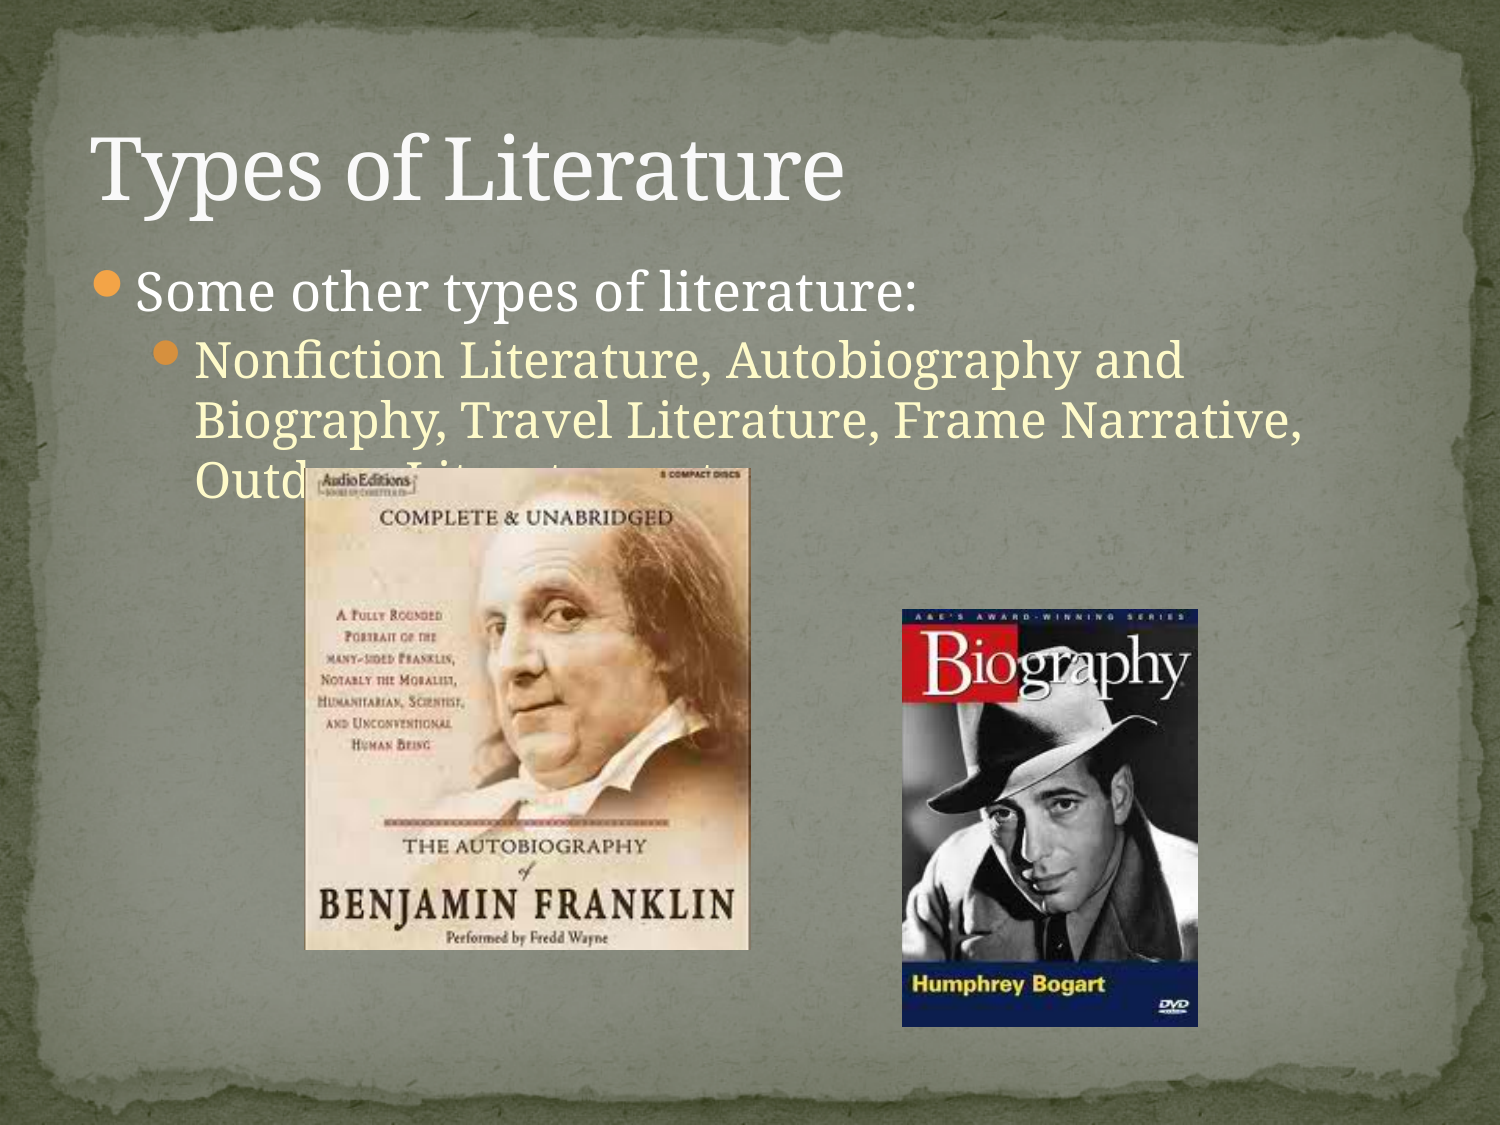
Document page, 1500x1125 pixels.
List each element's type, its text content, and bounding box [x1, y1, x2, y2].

list Some other types of literature: Nonfiction Literature, Autobiography and Biography, Travel Literature, Frame Narrative, Outdoor Literature, etc. [75, 249, 1425, 1000]
picture [304, 468, 751, 950]
title Types of Literature [74, 24, 1425, 225]
picture [902, 609, 1198, 1027]
